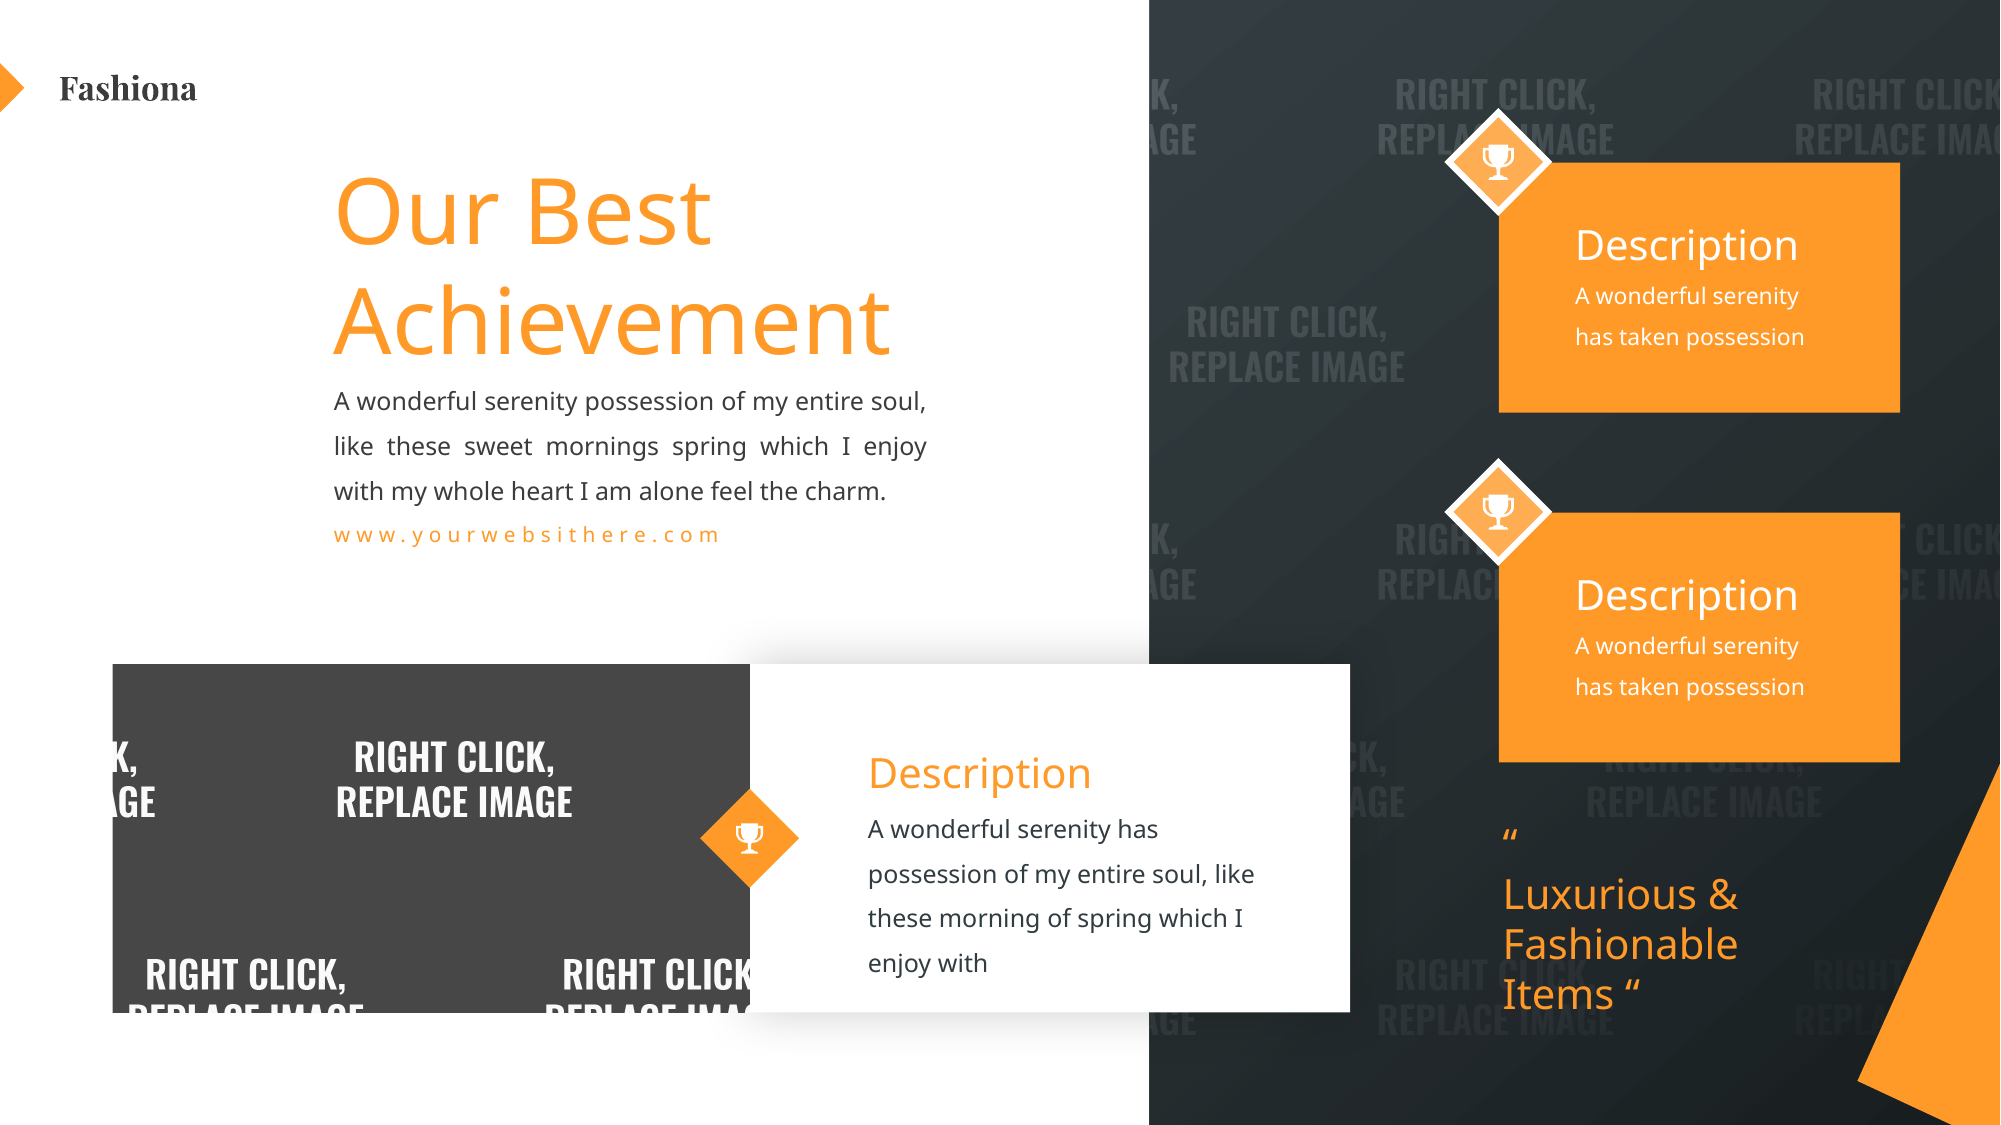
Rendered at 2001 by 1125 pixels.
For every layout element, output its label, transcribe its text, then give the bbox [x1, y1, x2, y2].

text_box www.yourwebsithere.com [318, 514, 829, 554]
text_box [749, 663, 1149, 1013]
text_box [750, 823, 764, 854]
title Our Best Achievement [318, 144, 924, 362]
text_box [750, 787, 801, 889]
text_box [0, 61, 26, 114]
text_box A wonderful serenity possession of my entire soul, like these sweet mornings spring which I enjoy with my whole heart I am alone feel the charm. [318, 362, 943, 513]
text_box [59, 74, 198, 101]
picture [1149, 0, 2000, 1125]
picture [112, 664, 750, 1013]
text_box A wonderful serenity has possession of my entire soul, like these morning of spring which I enjoy with [853, 805, 1149, 986]
text_box Description [853, 739, 1149, 805]
